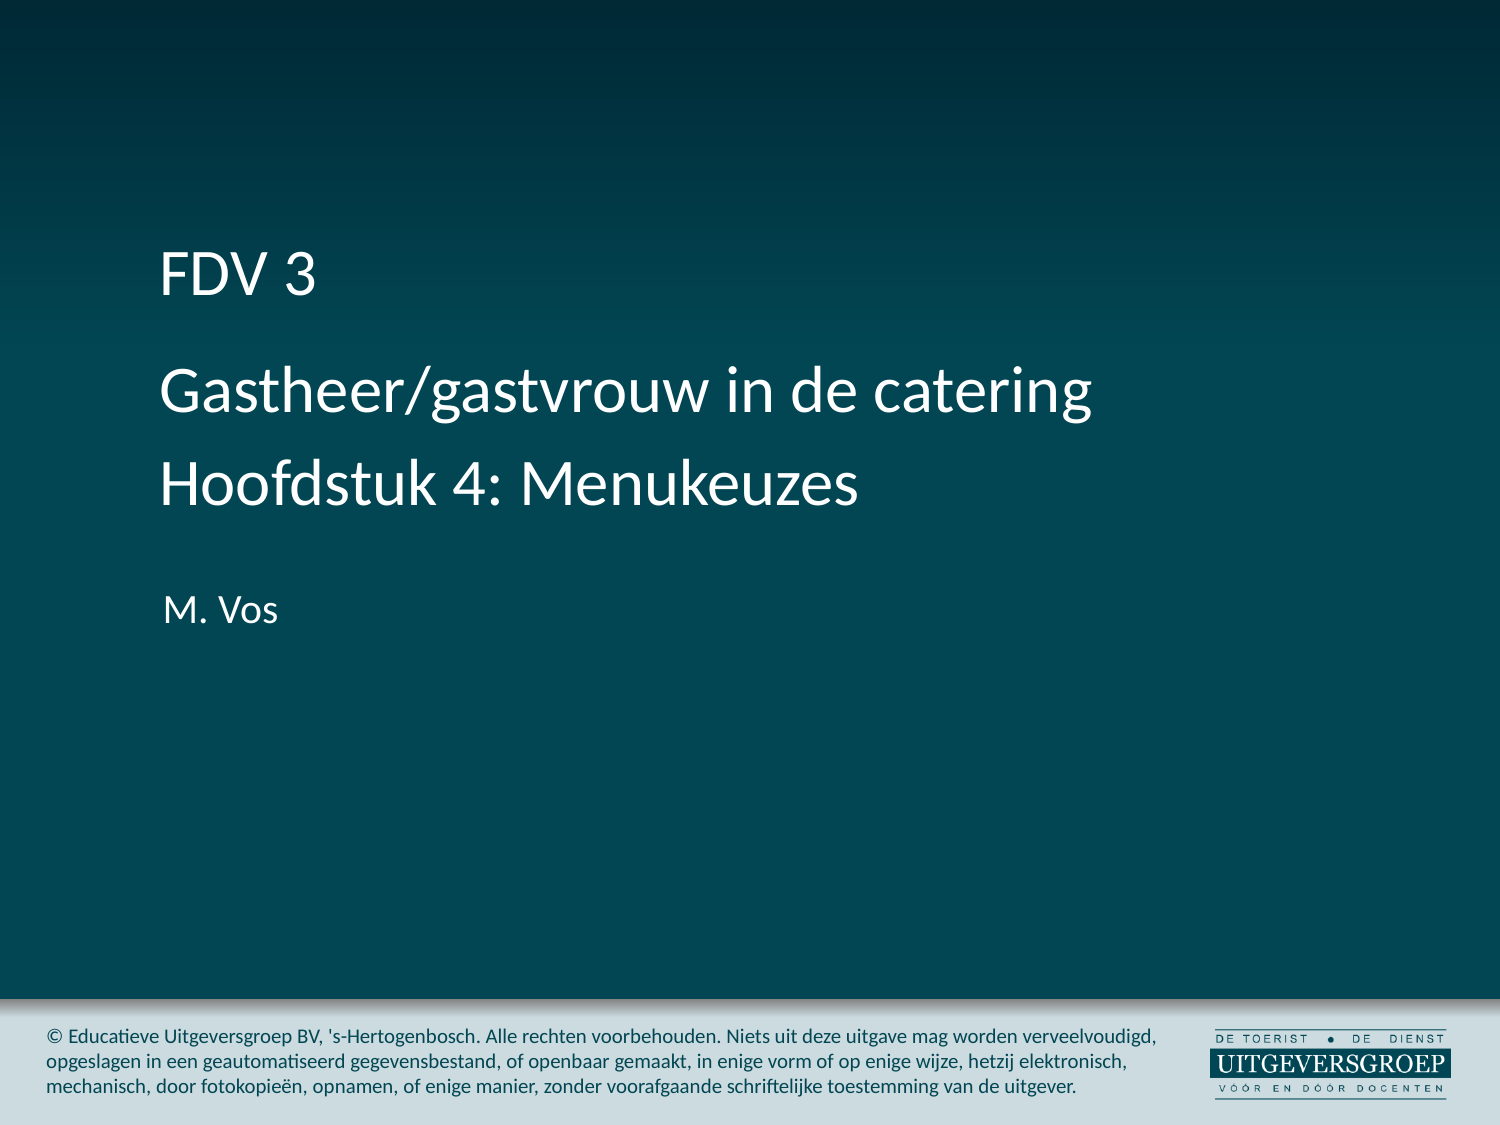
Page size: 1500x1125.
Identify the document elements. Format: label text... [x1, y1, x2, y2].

list M. Vos [147, 574, 1297, 679]
list Gastheer/gastvrouw in de catering Hoofdstuk 4: Menukeuzes [144, 338, 1341, 419]
picture [1210, 1021, 1451, 1106]
list FDV 3 [144, 221, 1294, 327]
